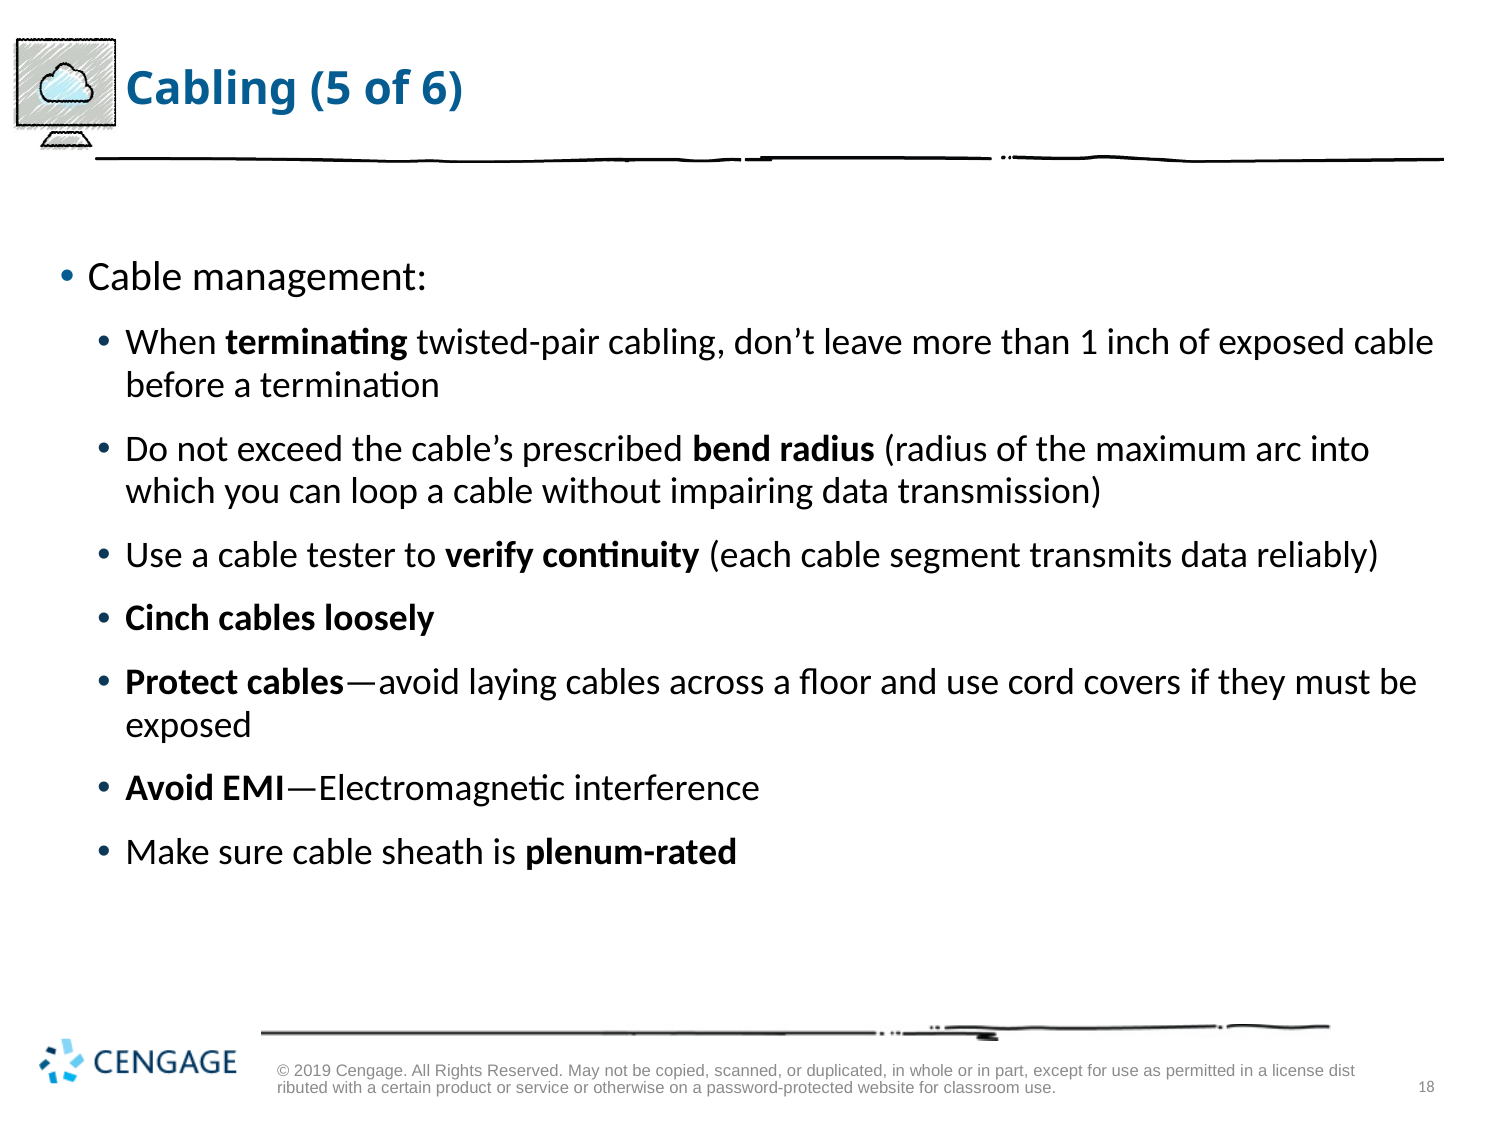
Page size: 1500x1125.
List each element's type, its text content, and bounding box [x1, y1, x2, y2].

picture [261, 1024, 1331, 1041]
picture [95, 155, 1444, 163]
picture [19, 1025, 249, 1096]
footer © 2019 Cengage. All Rights Reserved. May not be copied, scanned, or duplicated, in whole or in part, except for use as permitted in a license distributed with a certain product or service or otherwise on a password-protected website for classroom use. [262, 1050, 1375, 1091]
title Cabling (5 of 6) [125, 66, 1442, 116]
picture [13, 36, 117, 151]
list Cable management: When terminating twisted-pair cabling, don’t leave more than 1 inch of exposed cable before a termination Do not exceed the cable’s prescribed bend radius (radius of the maximum arc into which you can loop a cable without impairing data transmission) Use a cable tester to verify continuity (each cable segment transmits data reliably) Cinch cables loosely Protect cables—avoid laying cables across a floor and use cord covers if they must be exposed Avoid E M I—Electromagnetic interference Make sure cable sheath is plenum-rated [59, 252, 1441, 880]
